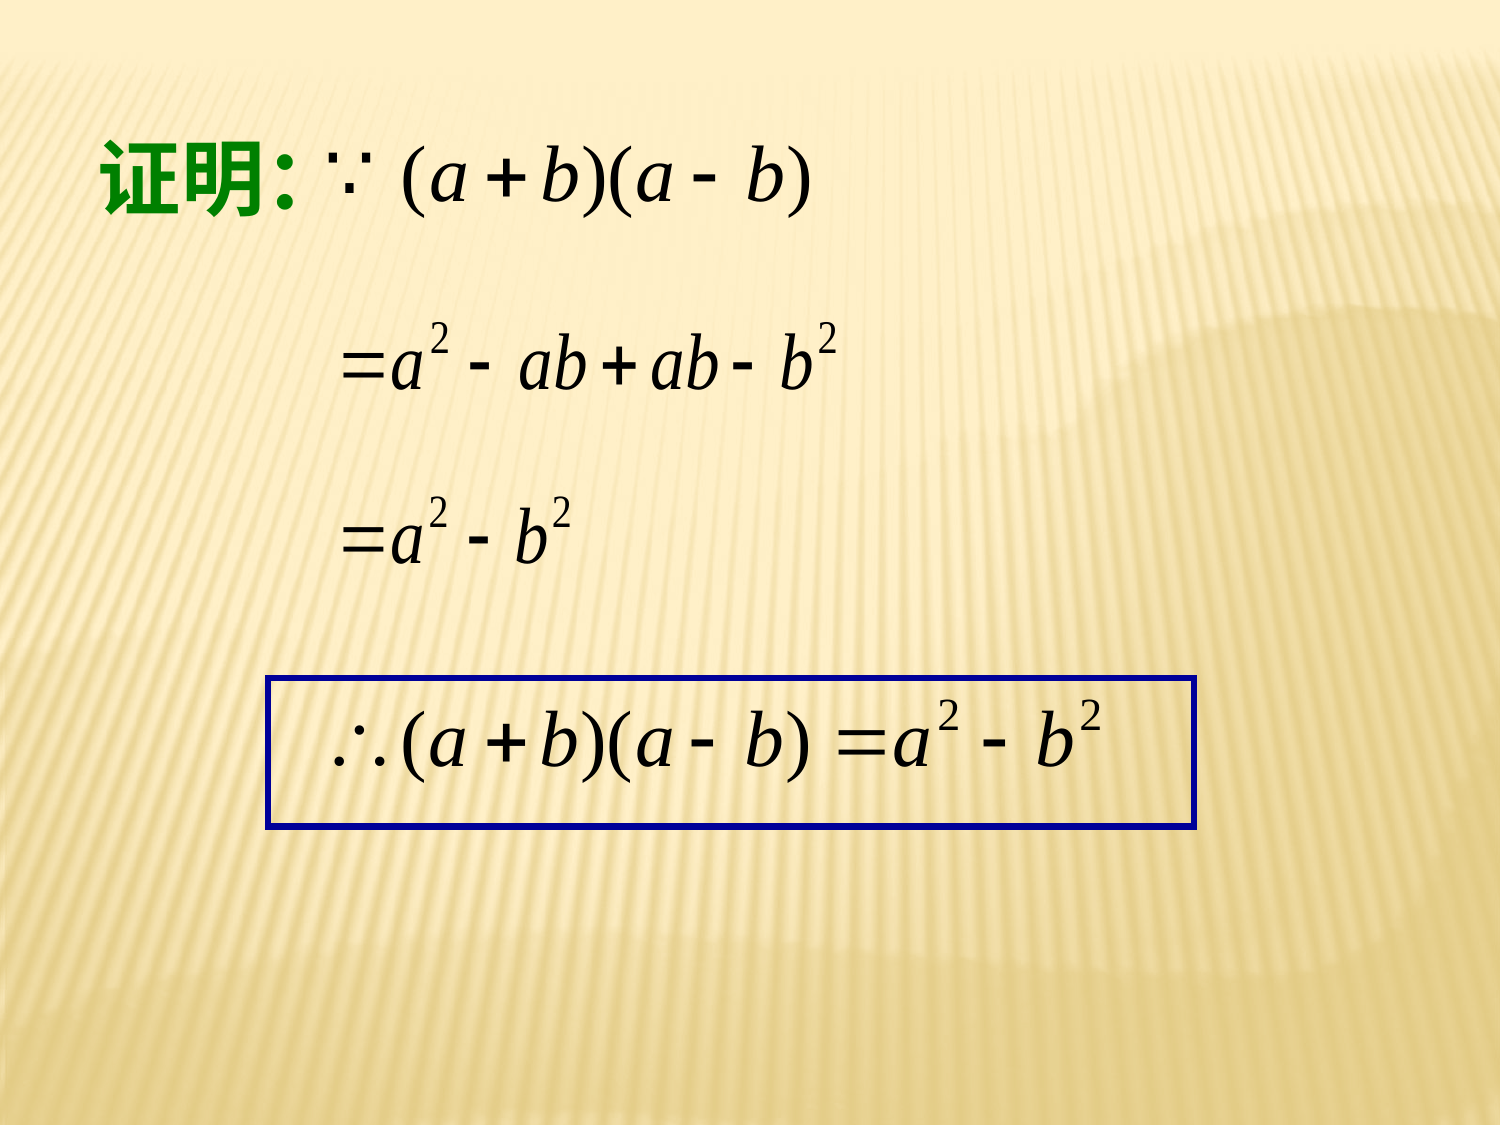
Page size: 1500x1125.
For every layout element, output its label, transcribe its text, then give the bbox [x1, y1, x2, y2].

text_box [267, 677, 1195, 827]
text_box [325, 128, 825, 236]
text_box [325, 476, 586, 584]
text_box 证明： [83, 118, 412, 234]
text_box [325, 302, 852, 410]
